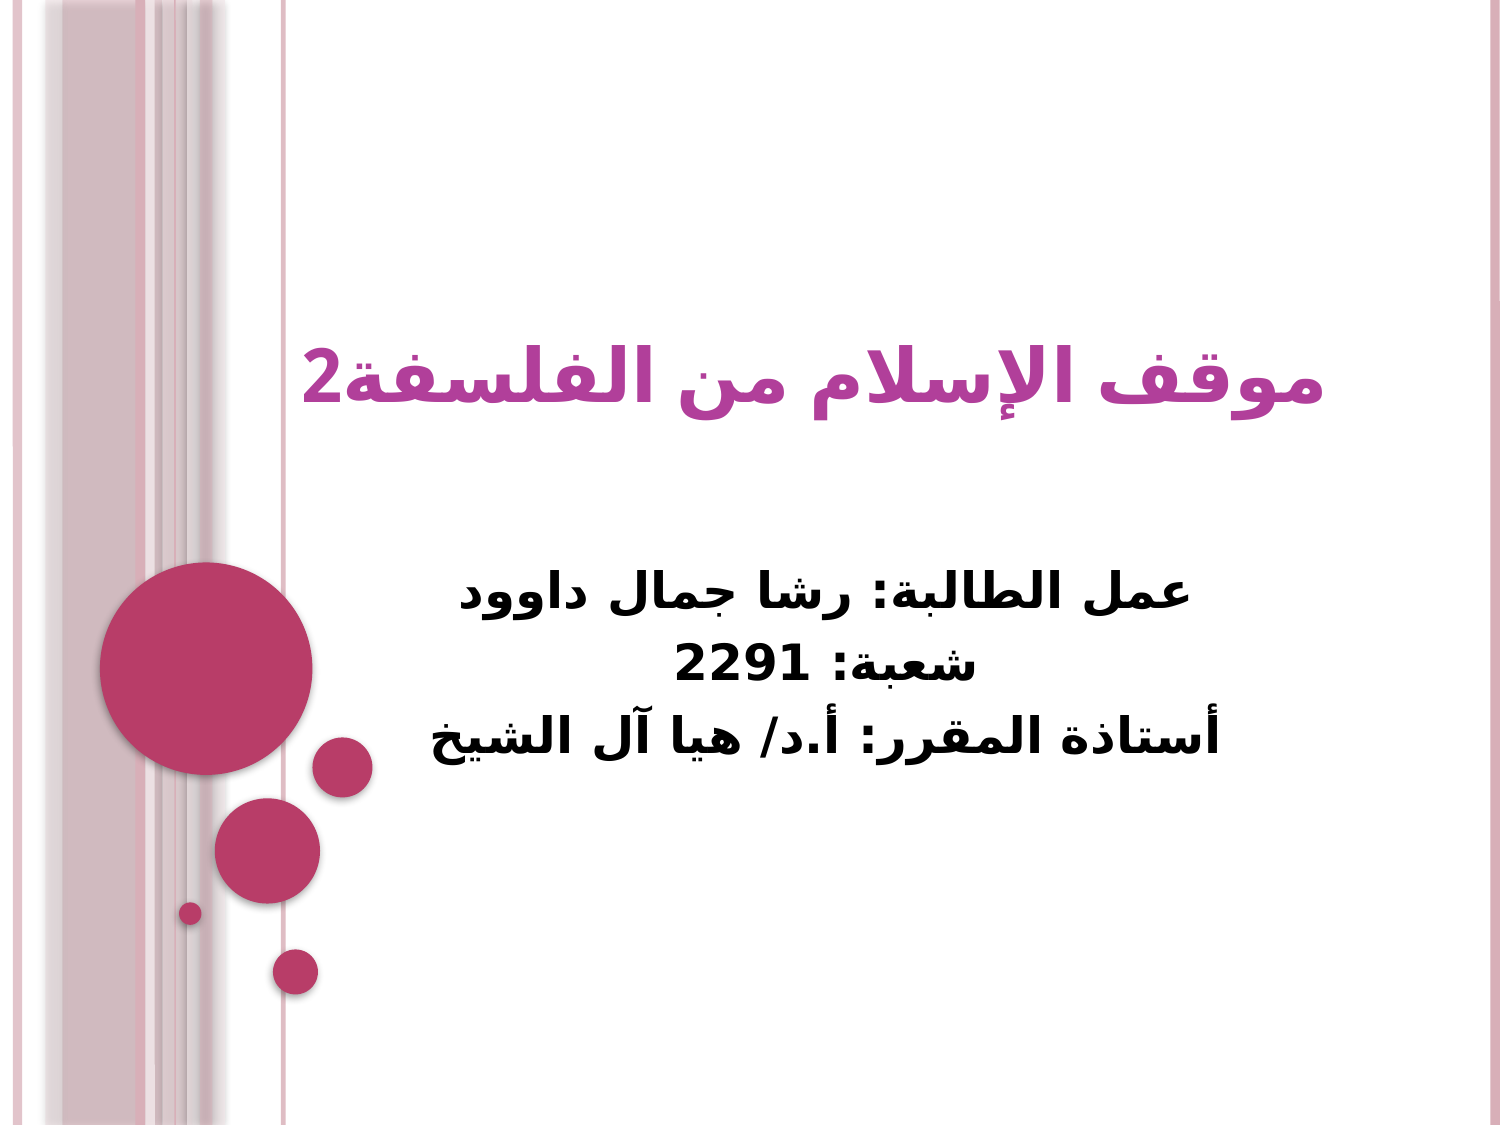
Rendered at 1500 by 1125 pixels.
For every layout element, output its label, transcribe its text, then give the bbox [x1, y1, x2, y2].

subtitle عمل الطالبة: رشا جمال داوود شعبة: 2291 أستاذة المقرر: أ.د/ هيا آل الشيخ [301, 550, 1352, 839]
title موقف الإسلام من الفلسفة2 [171, 125, 1460, 426]
